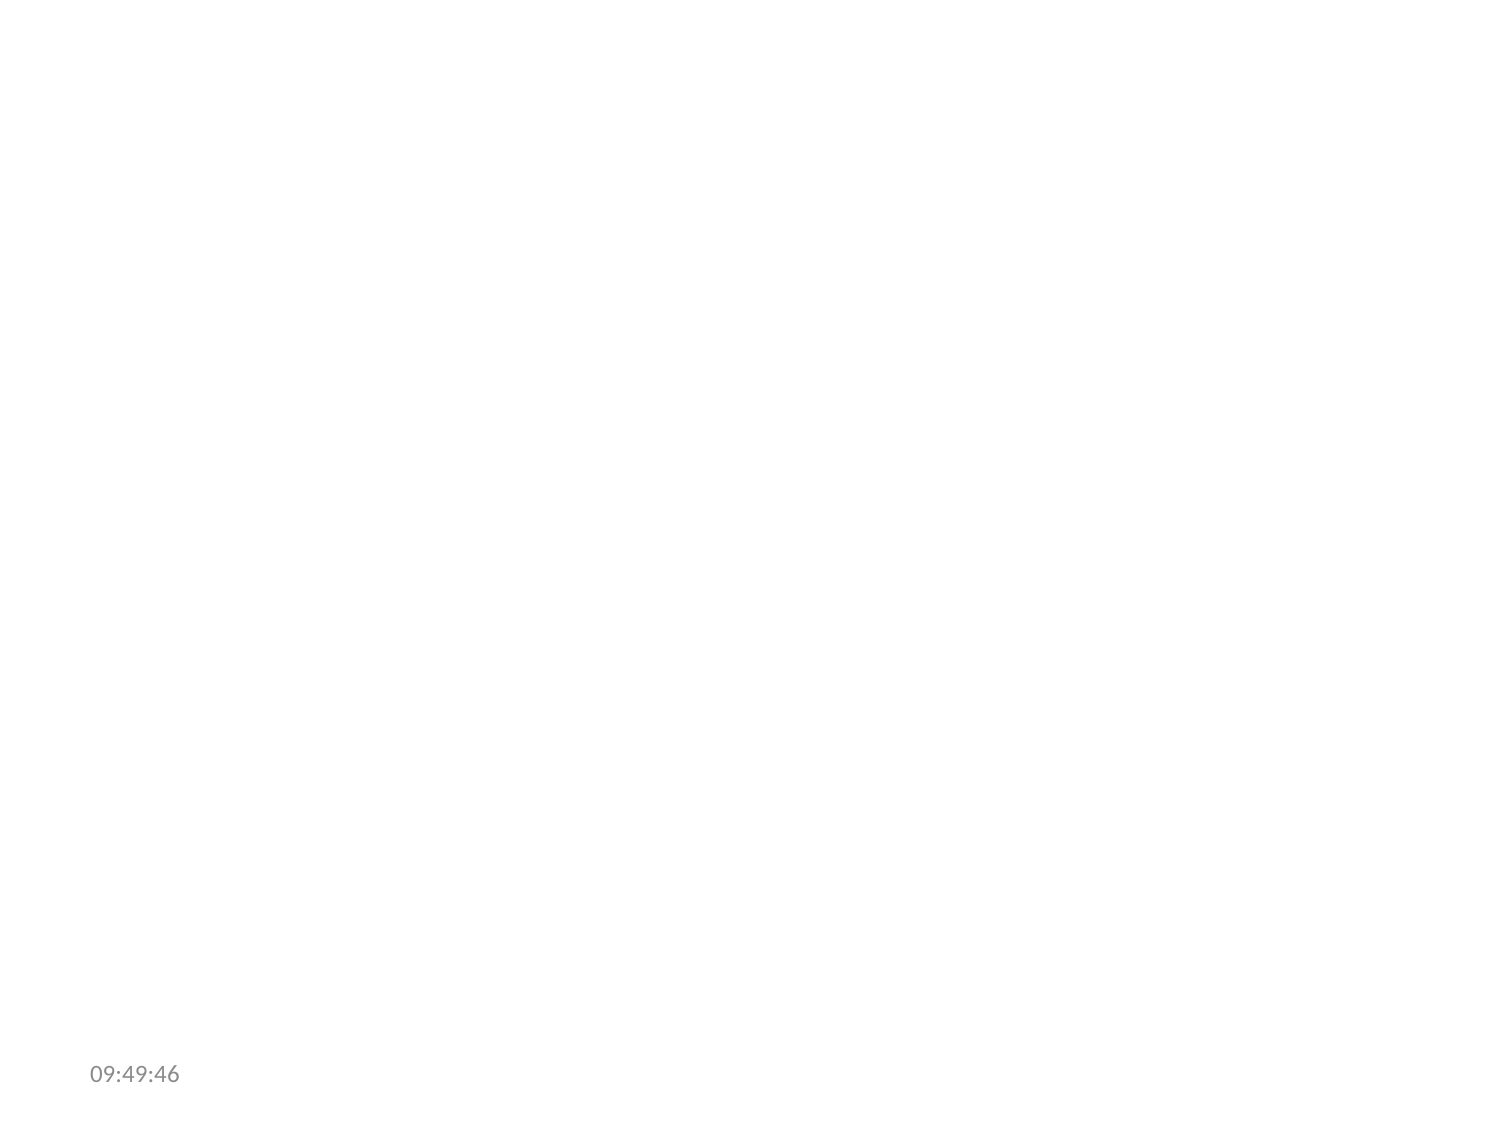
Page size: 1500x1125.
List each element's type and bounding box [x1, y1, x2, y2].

slide_number [75, 1042, 425, 1103]
